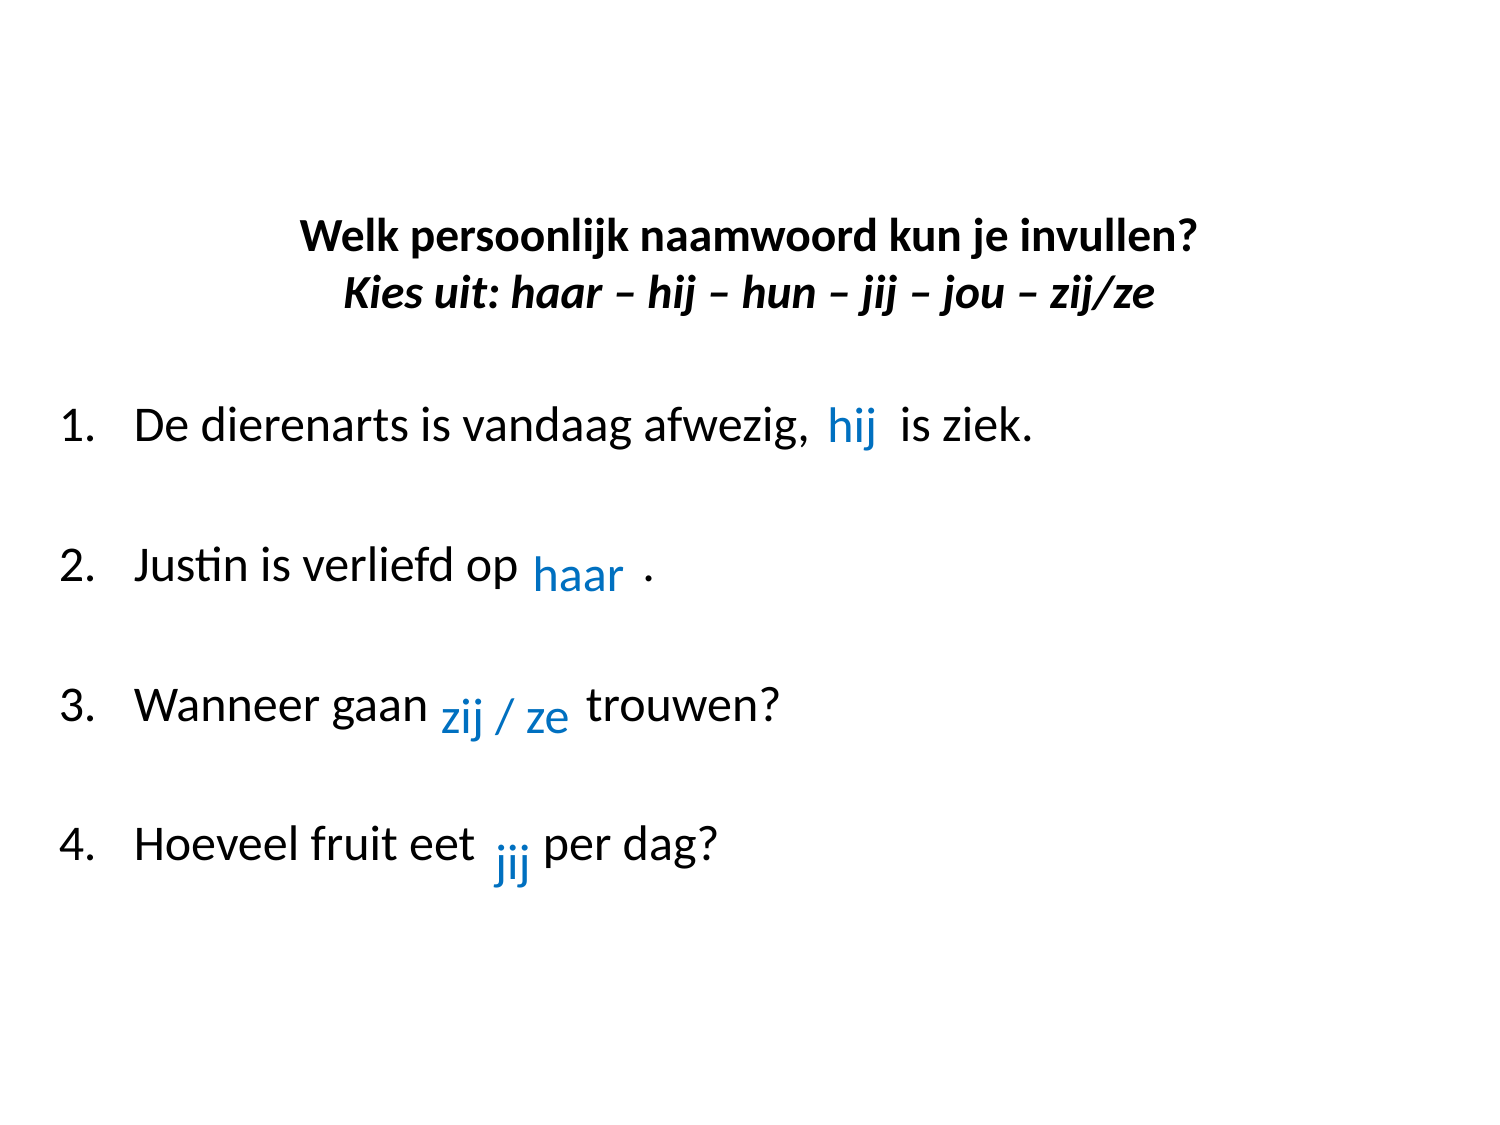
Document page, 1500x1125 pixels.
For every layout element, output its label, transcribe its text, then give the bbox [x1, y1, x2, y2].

list De dierenarts is vandaag afwezig, is ziek. Justin is verliefd op . Wanneer gaan trouwen? Hoeveel fruit eet per dag? [43, 243, 1457, 1106]
text_box zij / ze [414, 675, 610, 751]
text_box jij [480, 822, 561, 897]
text_box hij [812, 385, 925, 460]
text_box haar [517, 533, 680, 609]
title Welk persoonlijk naamwoord kun je invullen? Kies uit: haar – hij – hun – jij – jou – zij/ze [75, 138, 1425, 243]
